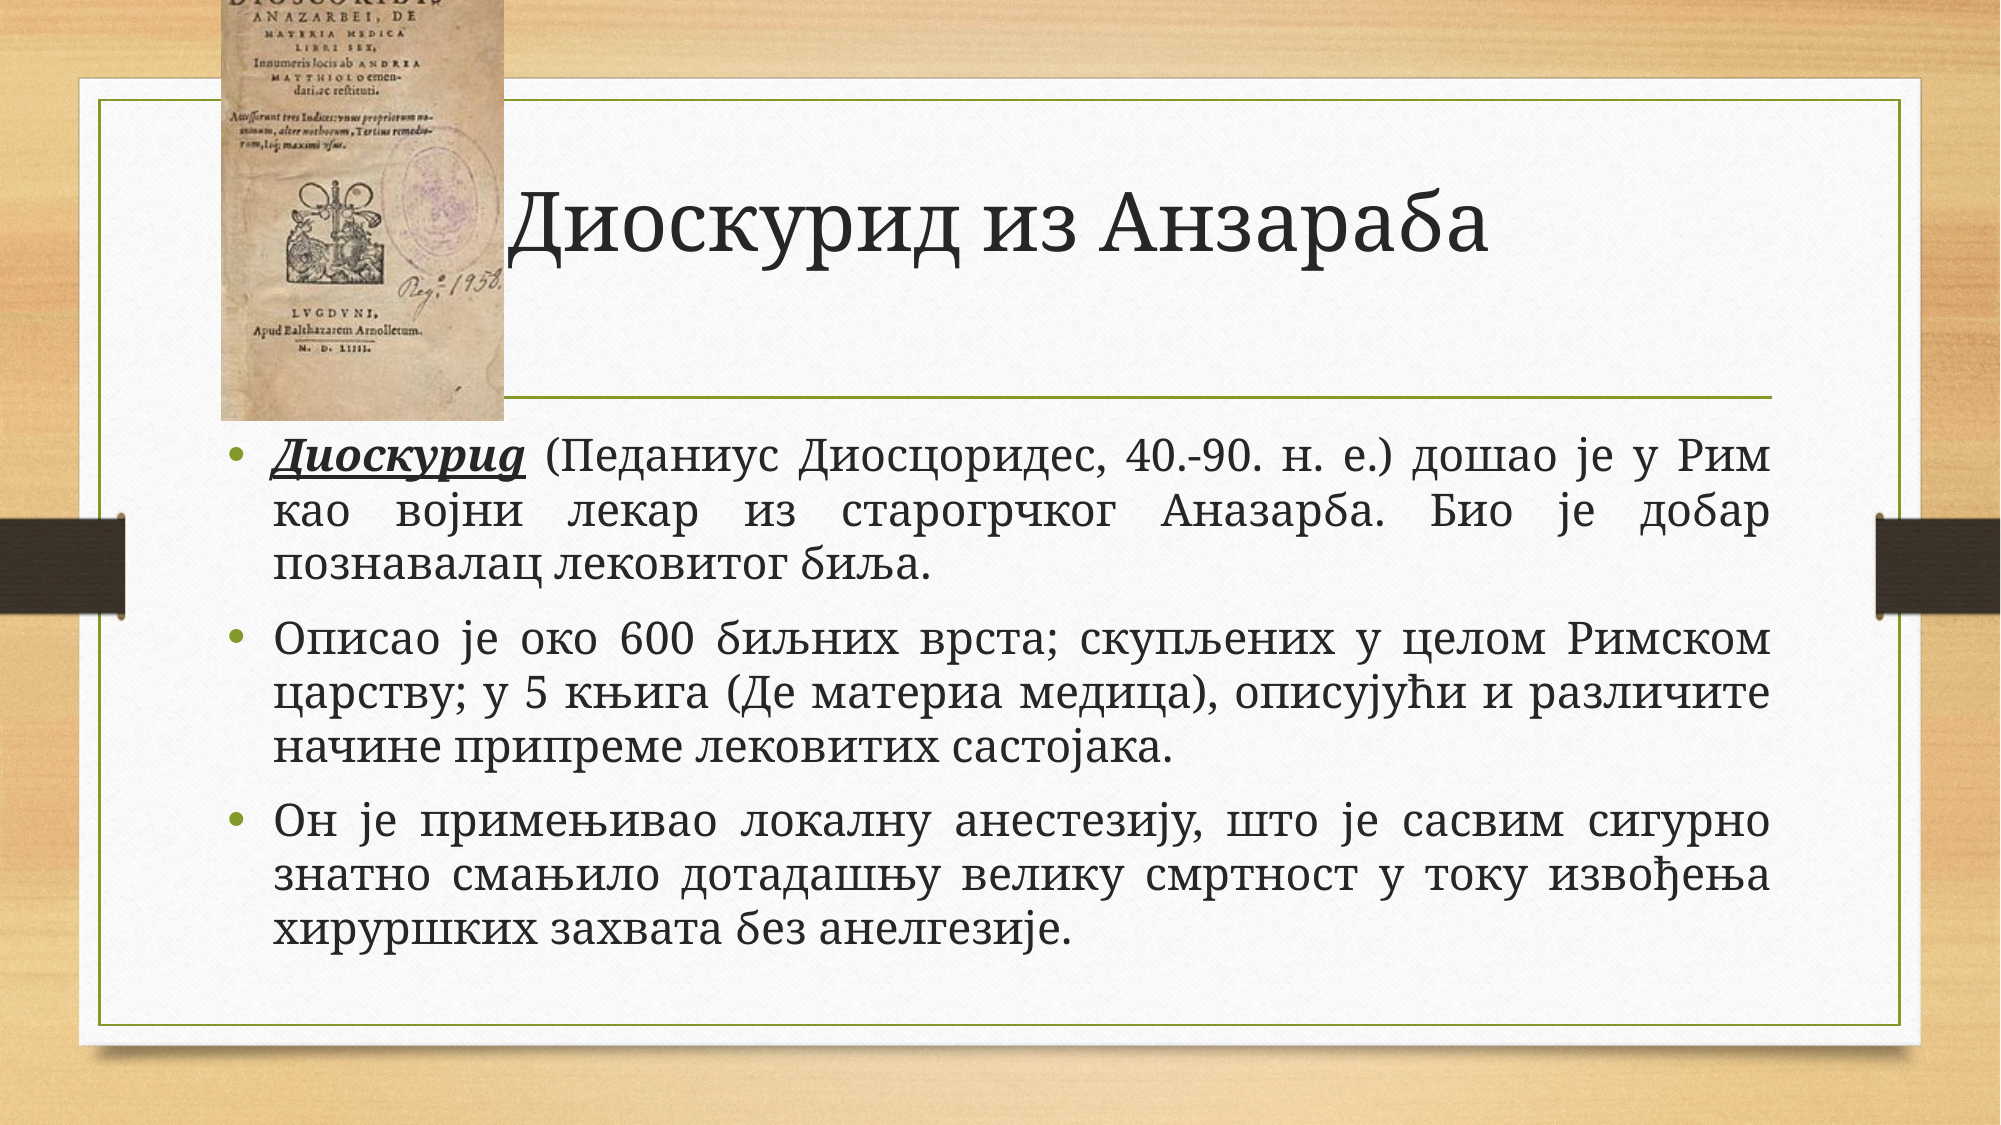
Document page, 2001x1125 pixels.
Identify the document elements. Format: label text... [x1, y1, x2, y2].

picture [0, 0, 2001, 1125]
title Диоскурид из Анзараба [212, 161, 221, 375]
list Диоскурид (Педаниус Диосцоридес, 40.-90. н. е.) дошао је у Рим као војни лекар из старогрчког Аназарба. Био је добар познавалац лековитог биља. Описао је око 600 биљних врста; скупљених у целом Римском царству; у 5 књига (Де материа медица), описујући и различите начине припреме лековитих састојака. Он је примењивао локалну анестезију, што је сасвим сигурно знатно смањило дотадашњу велику смртност у току извођења хируршких захвата без анелгезије. [212, 419, 1788, 964]
title Диоскурид из Анзараба [504, 161, 1788, 375]
